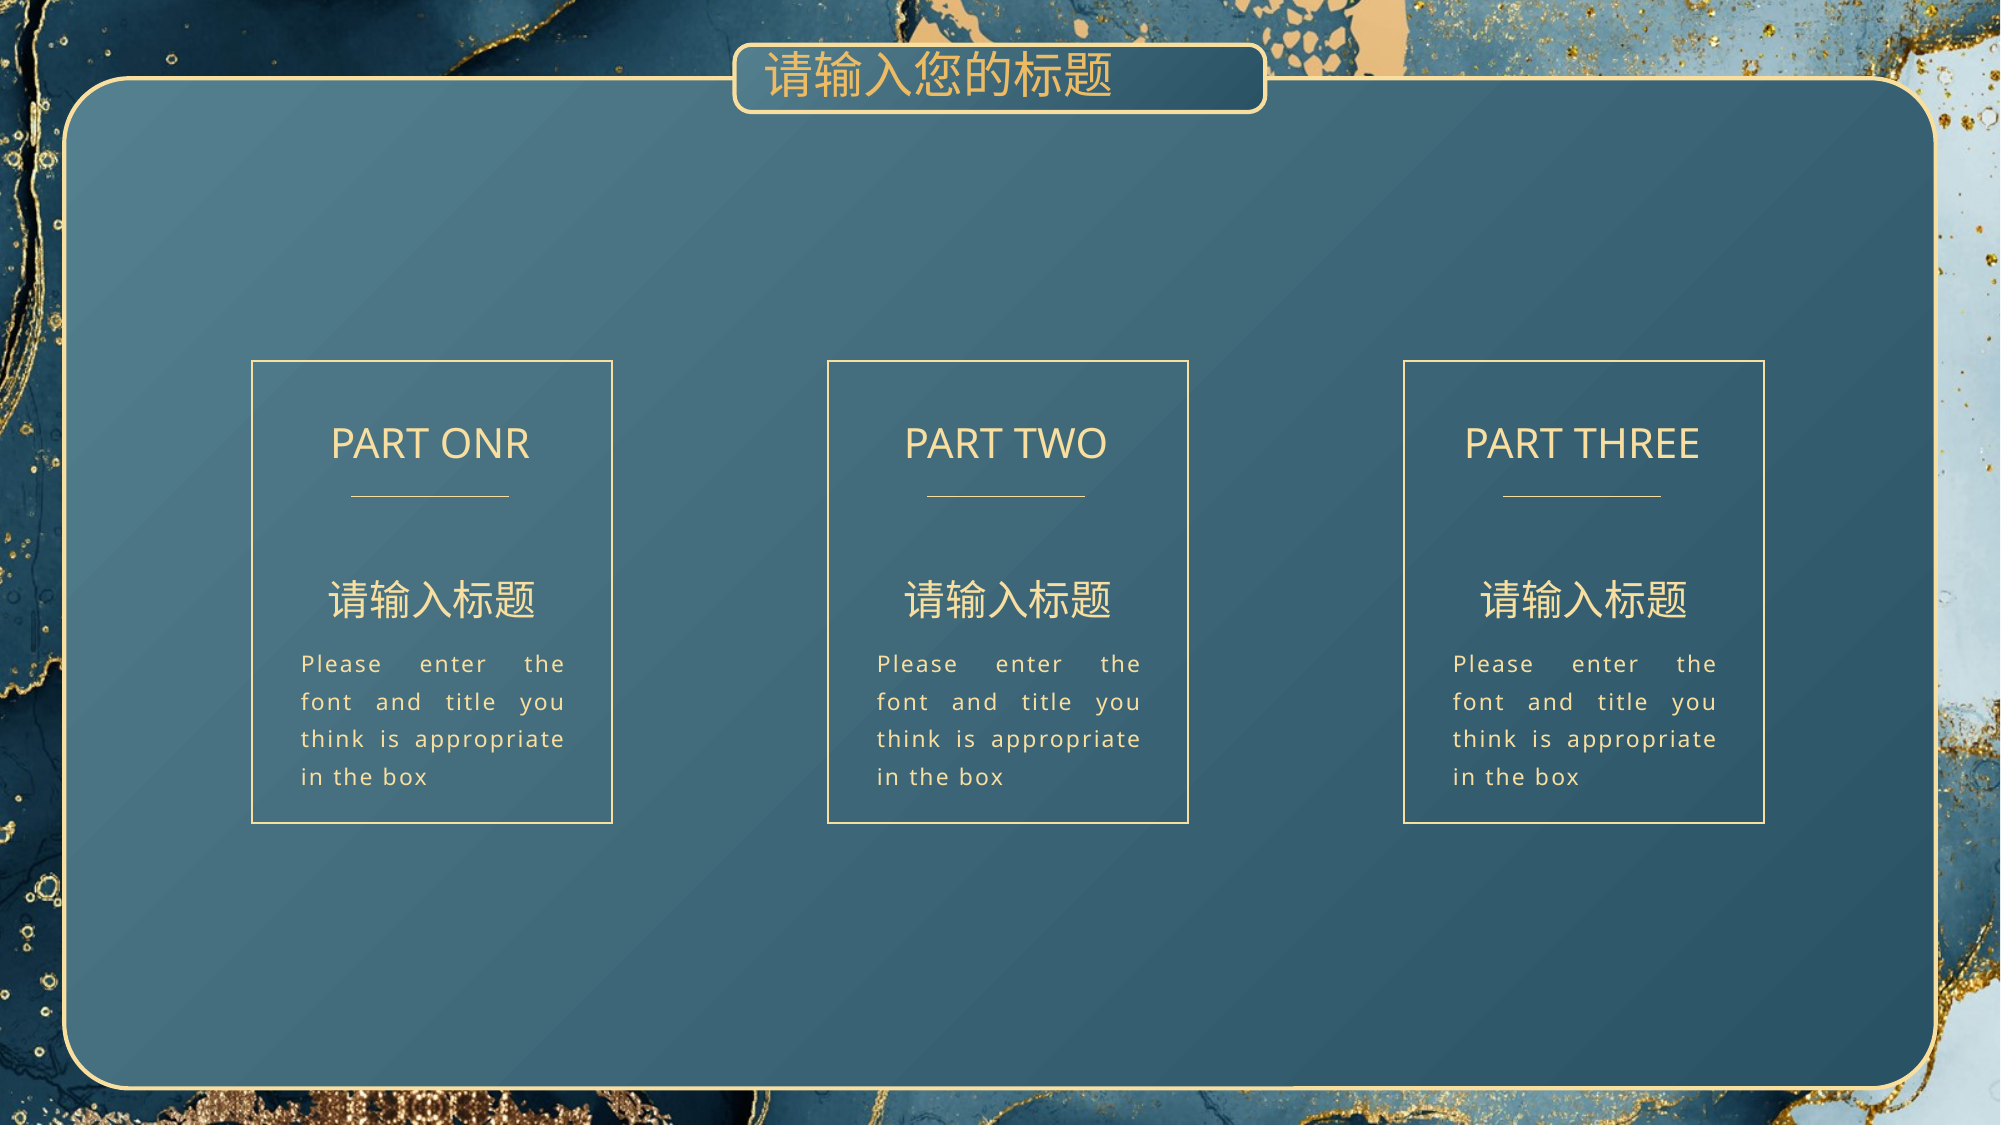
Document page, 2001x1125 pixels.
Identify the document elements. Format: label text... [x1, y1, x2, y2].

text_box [251, 360, 613, 823]
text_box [827, 360, 1189, 823]
picture [0, 0, 2001, 1125]
text_box 请输入您的标题 [748, 36, 1252, 112]
text_box [733, 44, 1267, 114]
text_box [63, 77, 1937, 1090]
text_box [1403, 360, 1765, 823]
